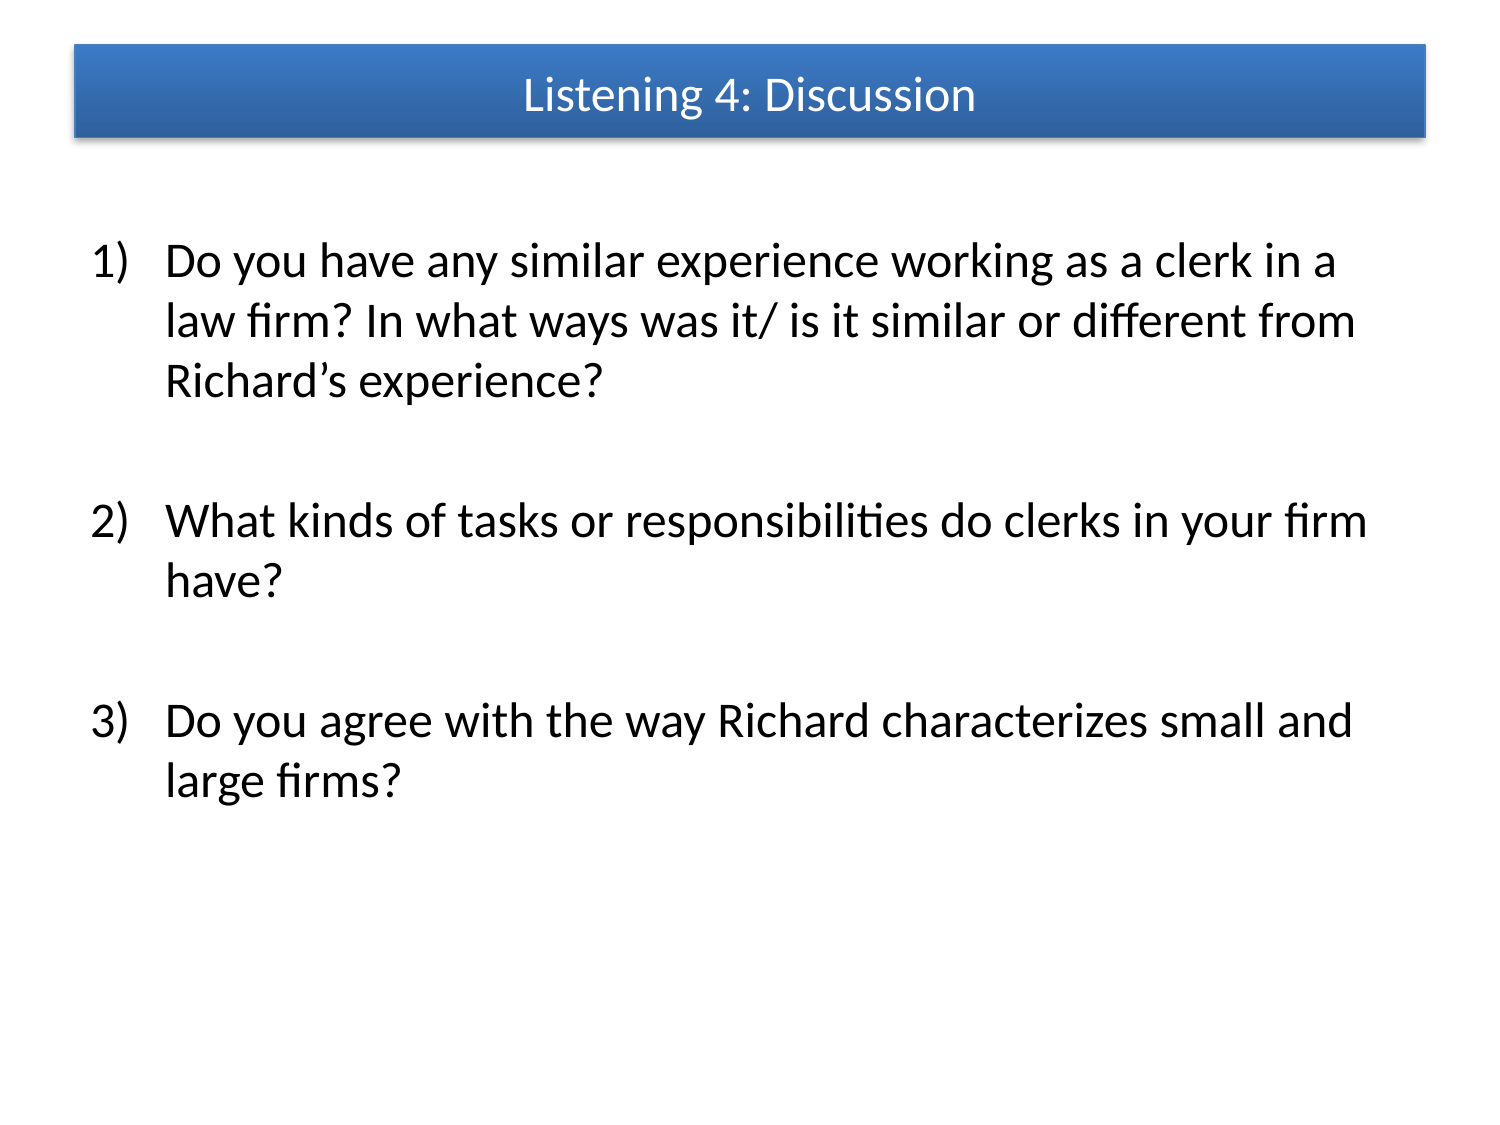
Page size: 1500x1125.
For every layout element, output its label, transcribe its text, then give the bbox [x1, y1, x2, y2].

list Do you have any similar experience working as a clerk in a law firm? In what ways was it/ is it similar or different from Richard’s experience? What kinds of tasks or responsibilities do clerks in your firm have? Do you agree with the way Richard characterizes small and large firms? [75, 149, 1425, 1005]
title Listening 4: Discussion [74, 44, 1426, 138]
